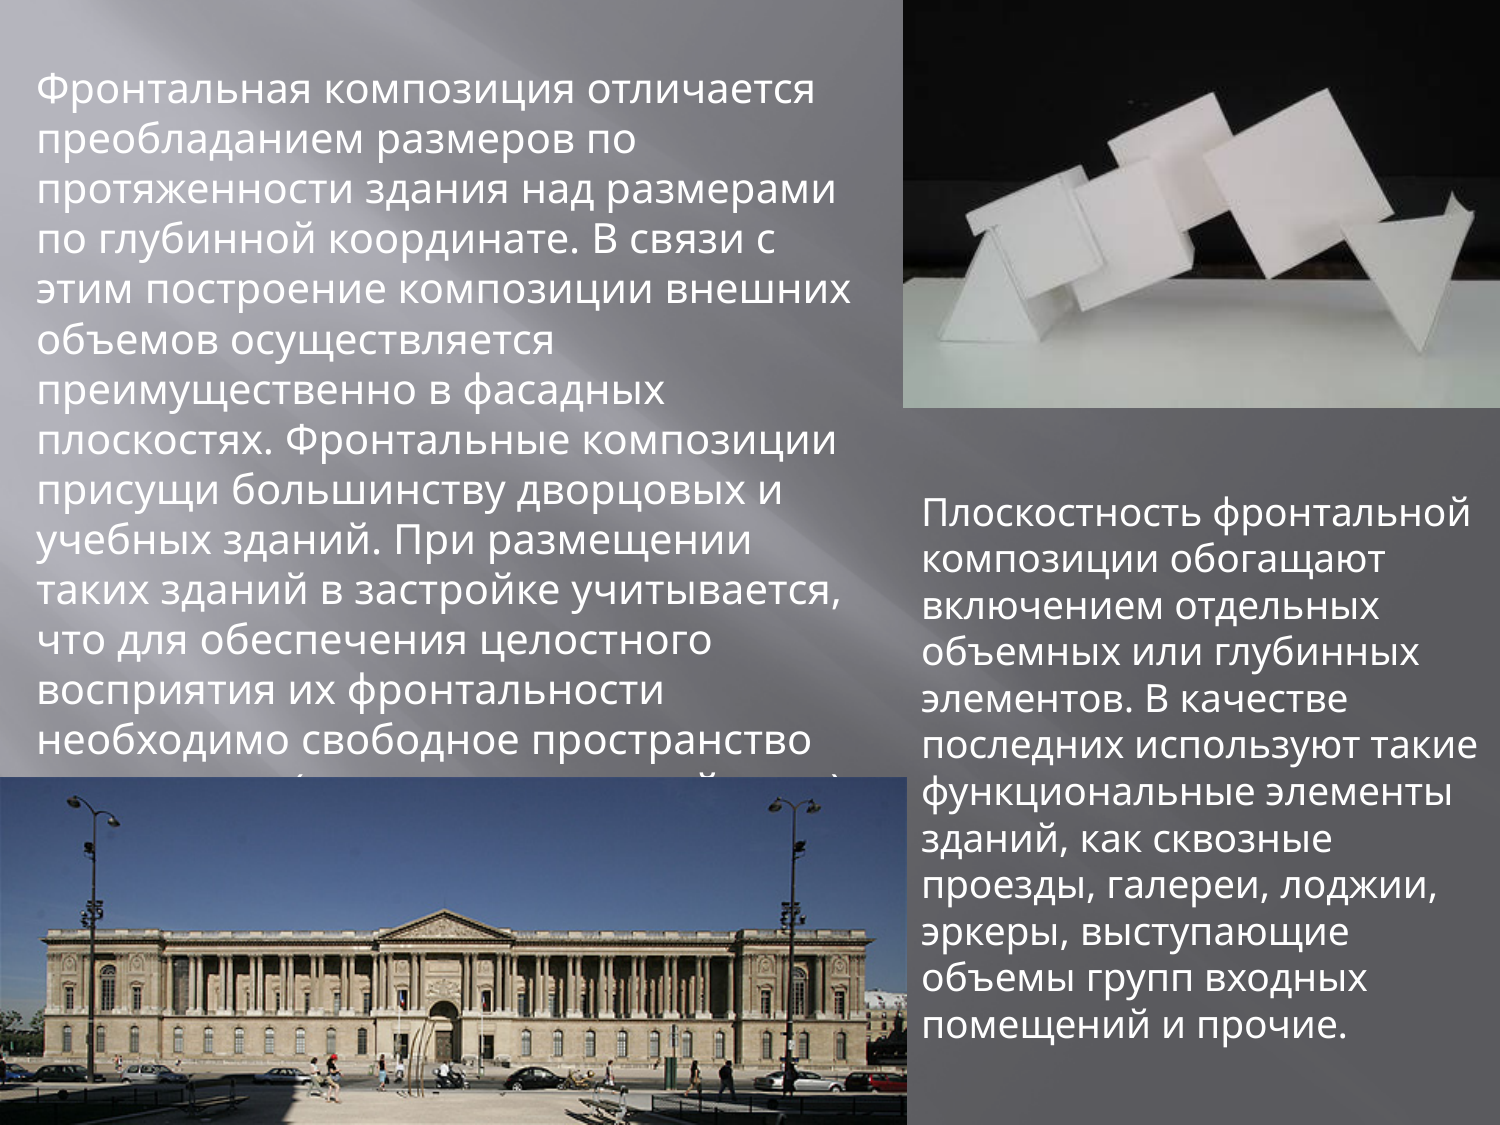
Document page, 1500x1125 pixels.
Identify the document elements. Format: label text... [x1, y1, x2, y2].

picture [902, 0, 1500, 408]
picture [0, 777, 907, 1125]
text_box Плоскостность фронтальной композиции обогащают включением отдельных объемных или глубинных элементов. В качестве последних используют такие функциональные элементы зданий, как сквозные проезды, галереи, лоджии, эркеры, выступающие объемы групп входных помещений и прочие. [885, 479, 1500, 1125]
list Фронтальная композиция отличается преобладанием размеров по протяженности здания над размерами по глубинной координате. В связи с этим построение композиции внешних объемов осуществляется преимущественно в фасадных плоскостях. Фронтальные композиции присущи большинству дворцовых и учебных зданий. При размещении таких зданий в застройке учитывается, что для обеспечения целостного восприятия их фронтальности необходимо свободное пространство перед ними (площадь, парадный двор). [0, 54, 891, 777]
